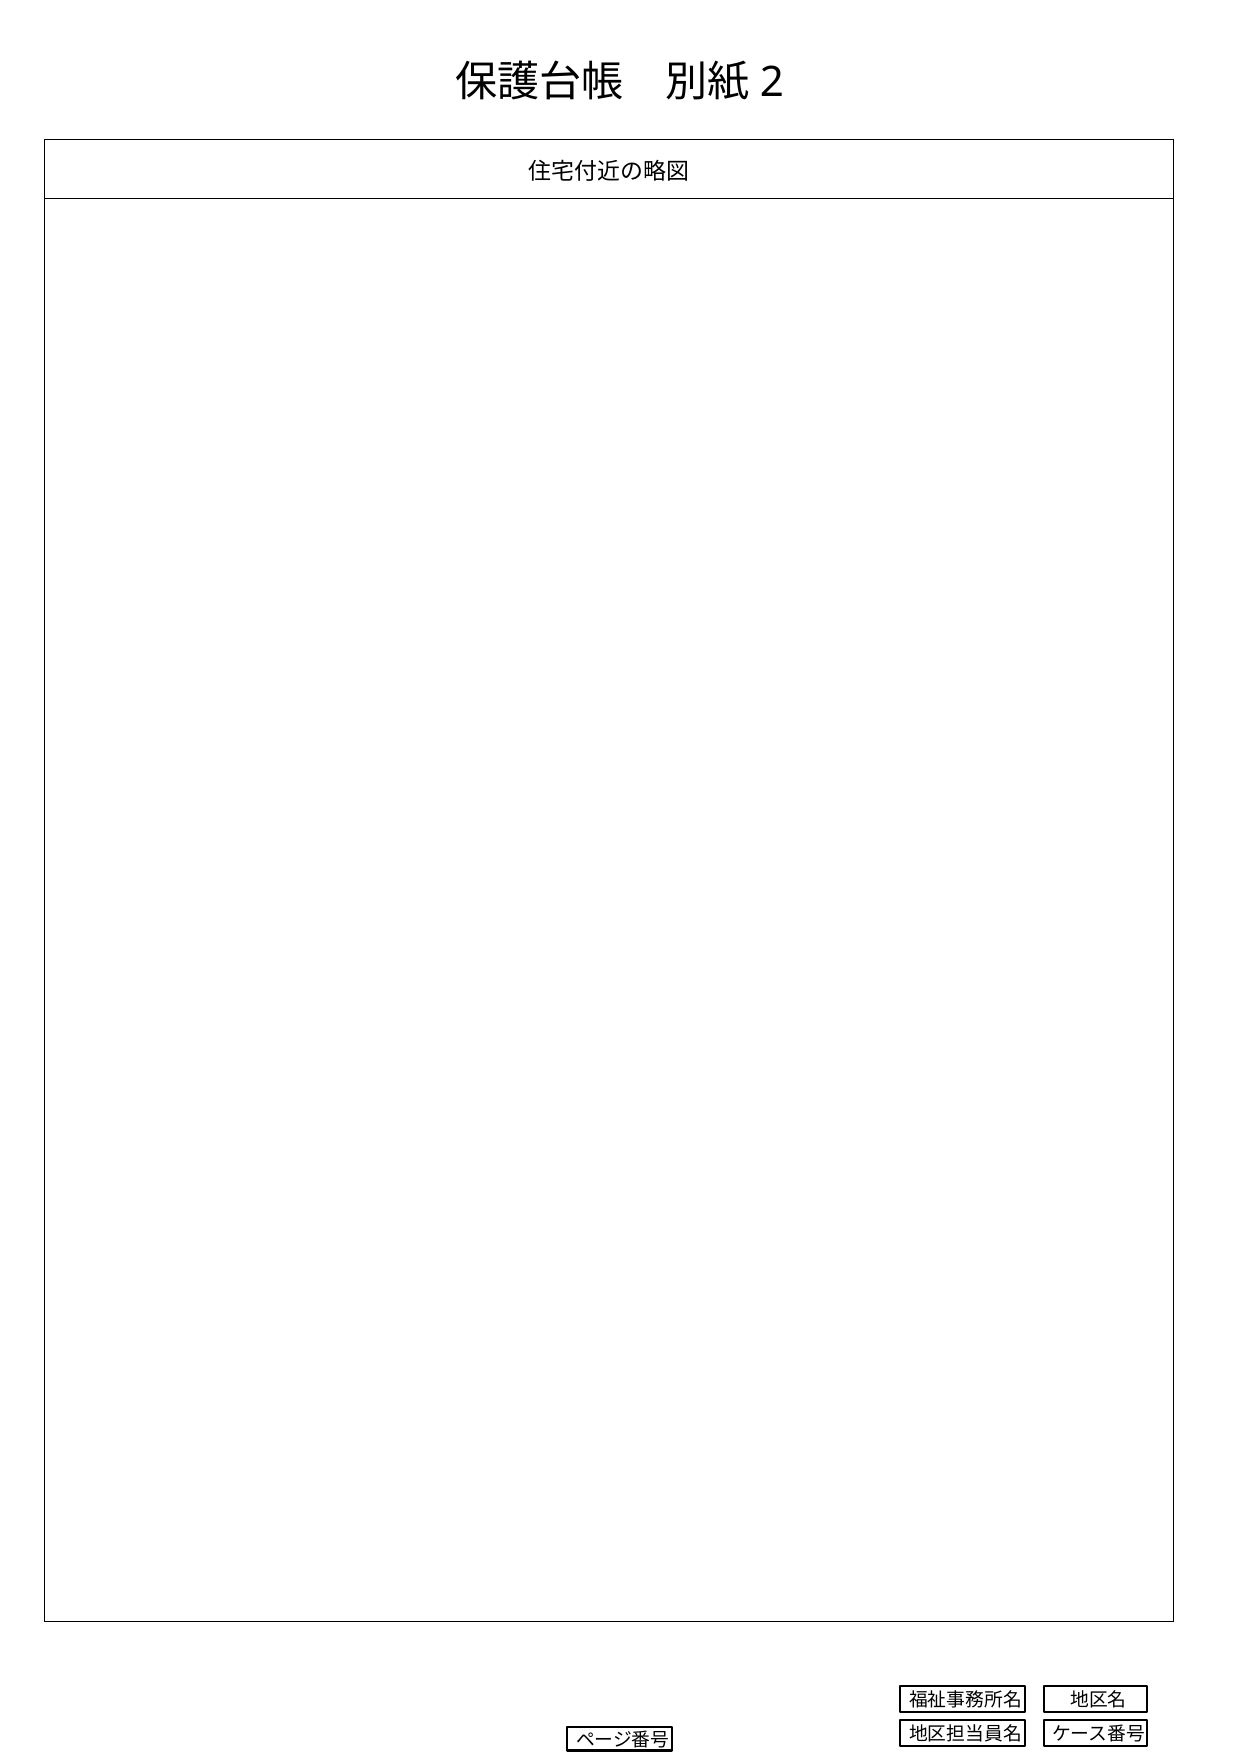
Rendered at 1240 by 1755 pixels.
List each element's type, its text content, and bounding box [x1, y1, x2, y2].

table_cell [45, 199, 1173, 1621]
table_header 住宅付近の略図 [45, 140, 1173, 198]
text_box 保護台帳 別紙2 [66, 47, 1174, 113]
text_box 福祉事務所名 [898, 1684, 1027, 1714]
text_box ケース番号 [1042, 1718, 1149, 1748]
text_box ページ番号 [565, 1725, 674, 1753]
text_box 地区担当員名 [898, 1718, 1027, 1748]
text_box 地区名 [1042, 1684, 1149, 1714]
